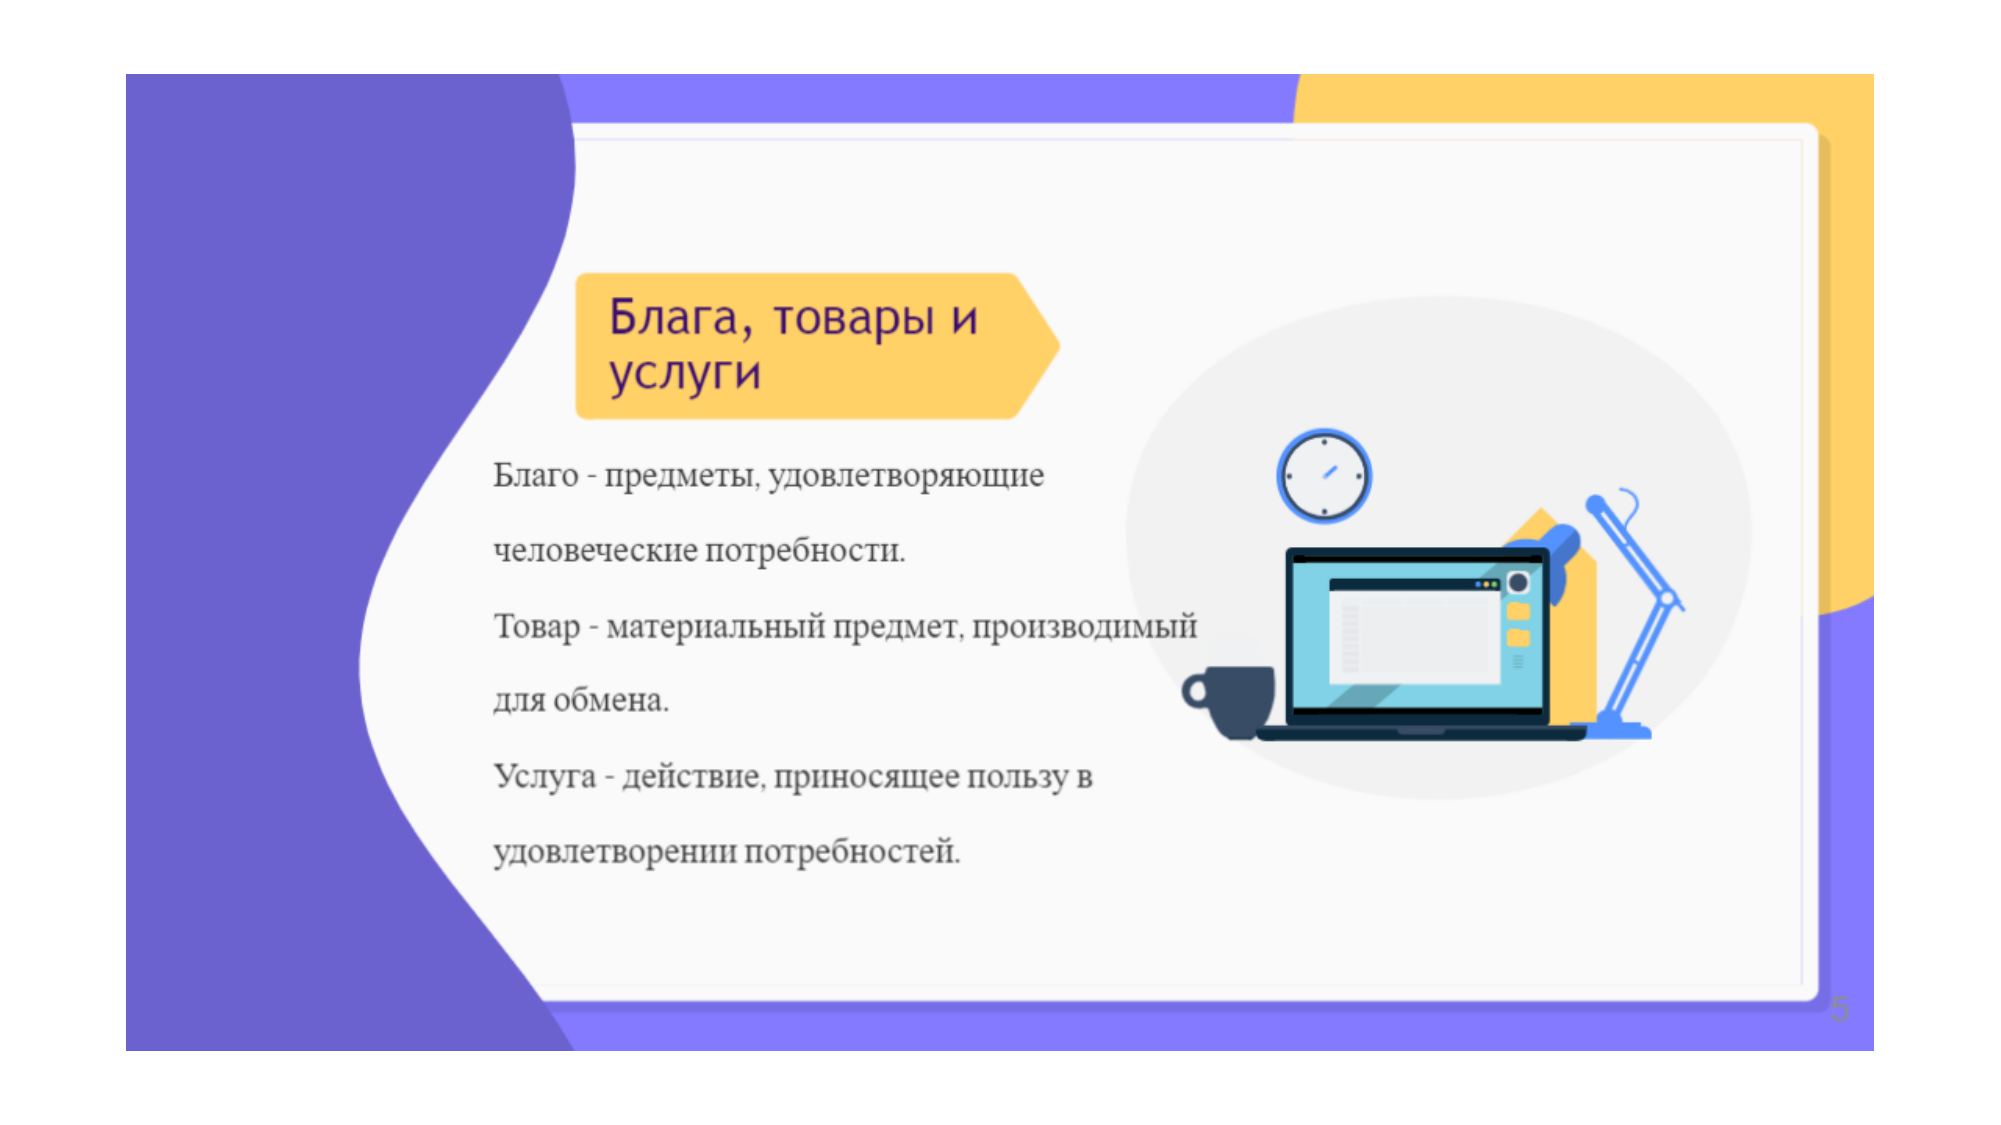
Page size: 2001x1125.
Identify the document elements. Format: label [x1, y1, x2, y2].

picture [126, 74, 1874, 1051]
